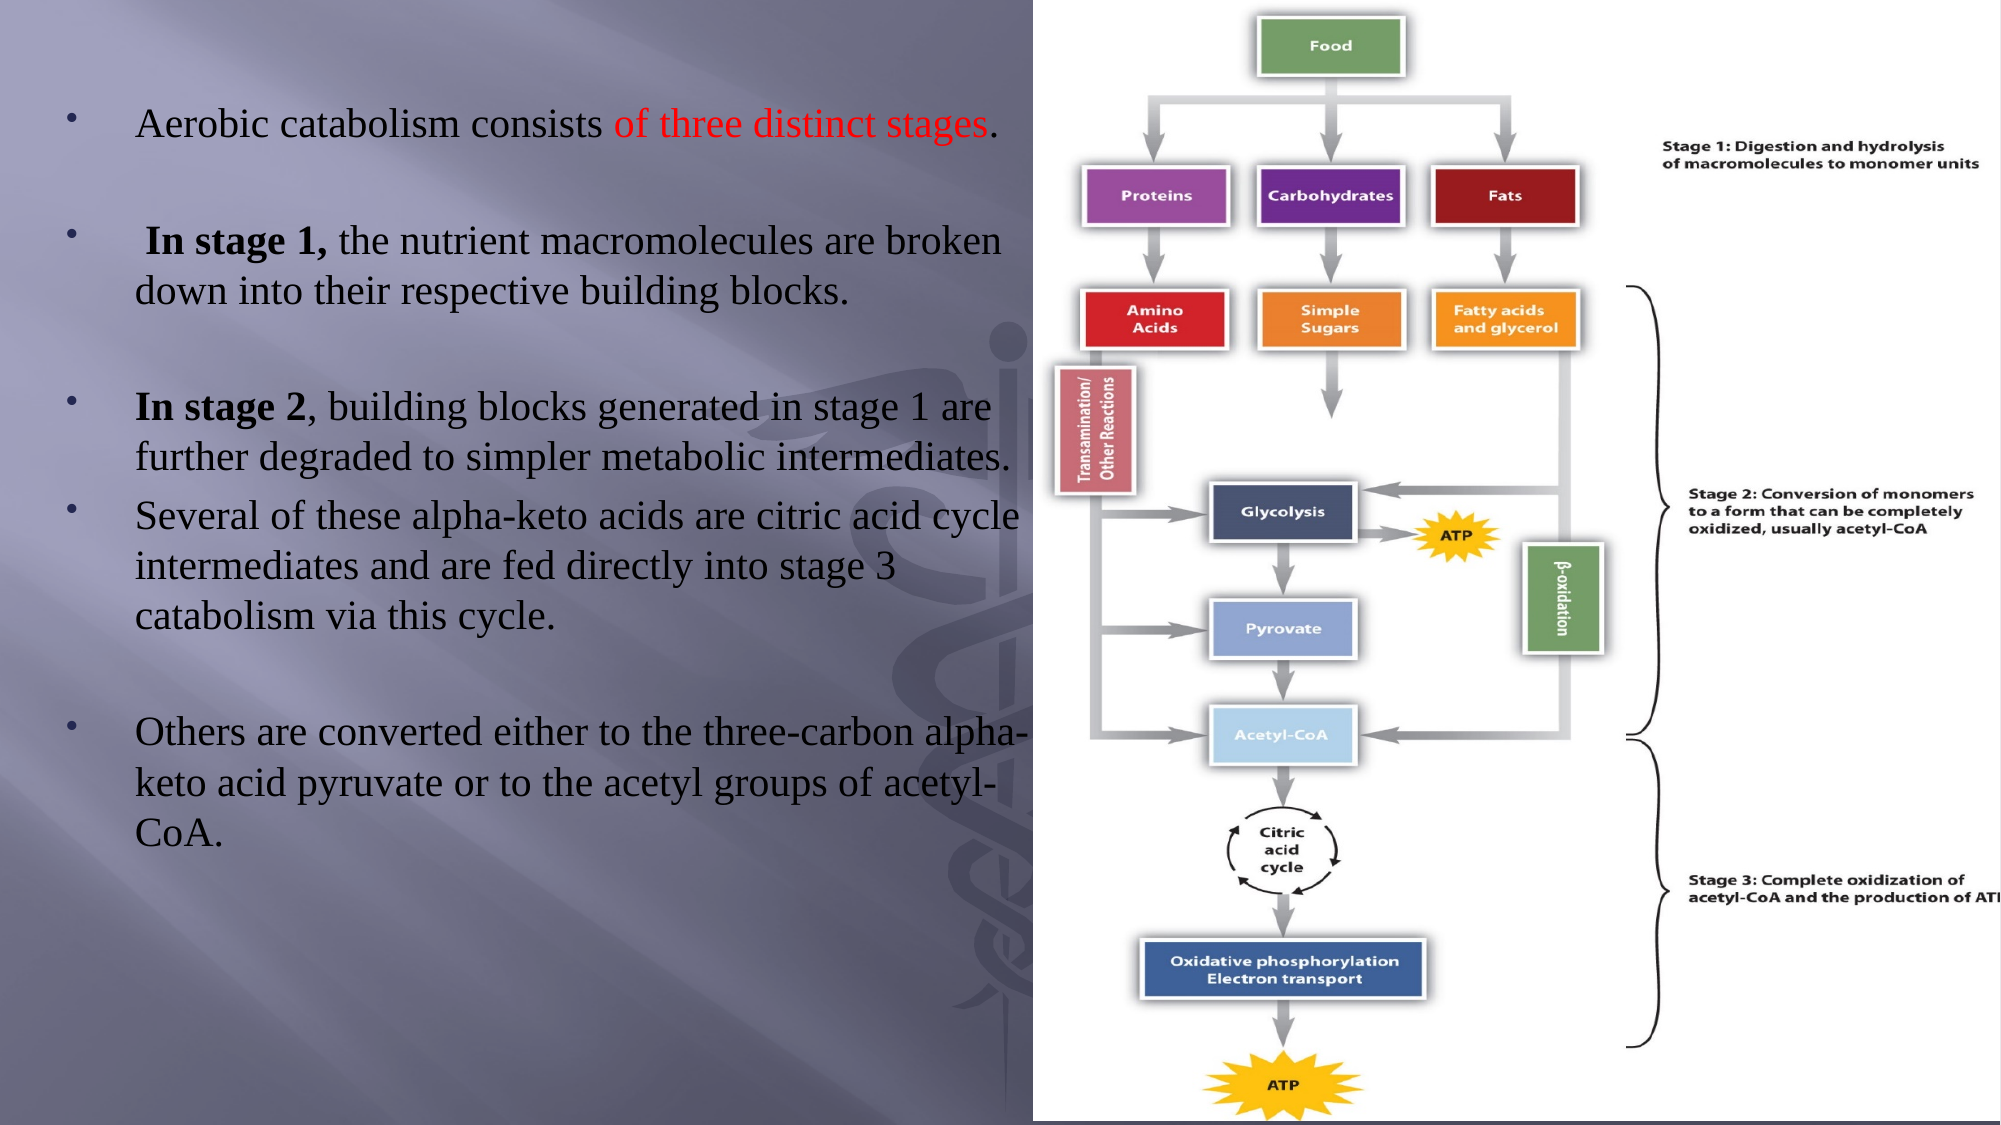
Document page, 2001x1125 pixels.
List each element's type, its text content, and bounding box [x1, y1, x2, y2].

picture [1033, 0, 2000, 1121]
list Aerobic catabolism consists of three distinct stages. In stage 1, the nutrient macromolecules are broken down into their respective building blocks. In stage 2, building blocks generated in stage 1 are further degraded to simpler metabolic intermediates. Several of these alpha-keto acids are citric acid cycle intermediates and are fed directly into stage 3 catabolism via this cycle. Others are converted either to the three-carbon alpha-keto acid pyruvate or to the acetyl groups of acetyl-CoA. [30, 29, 1033, 1100]
